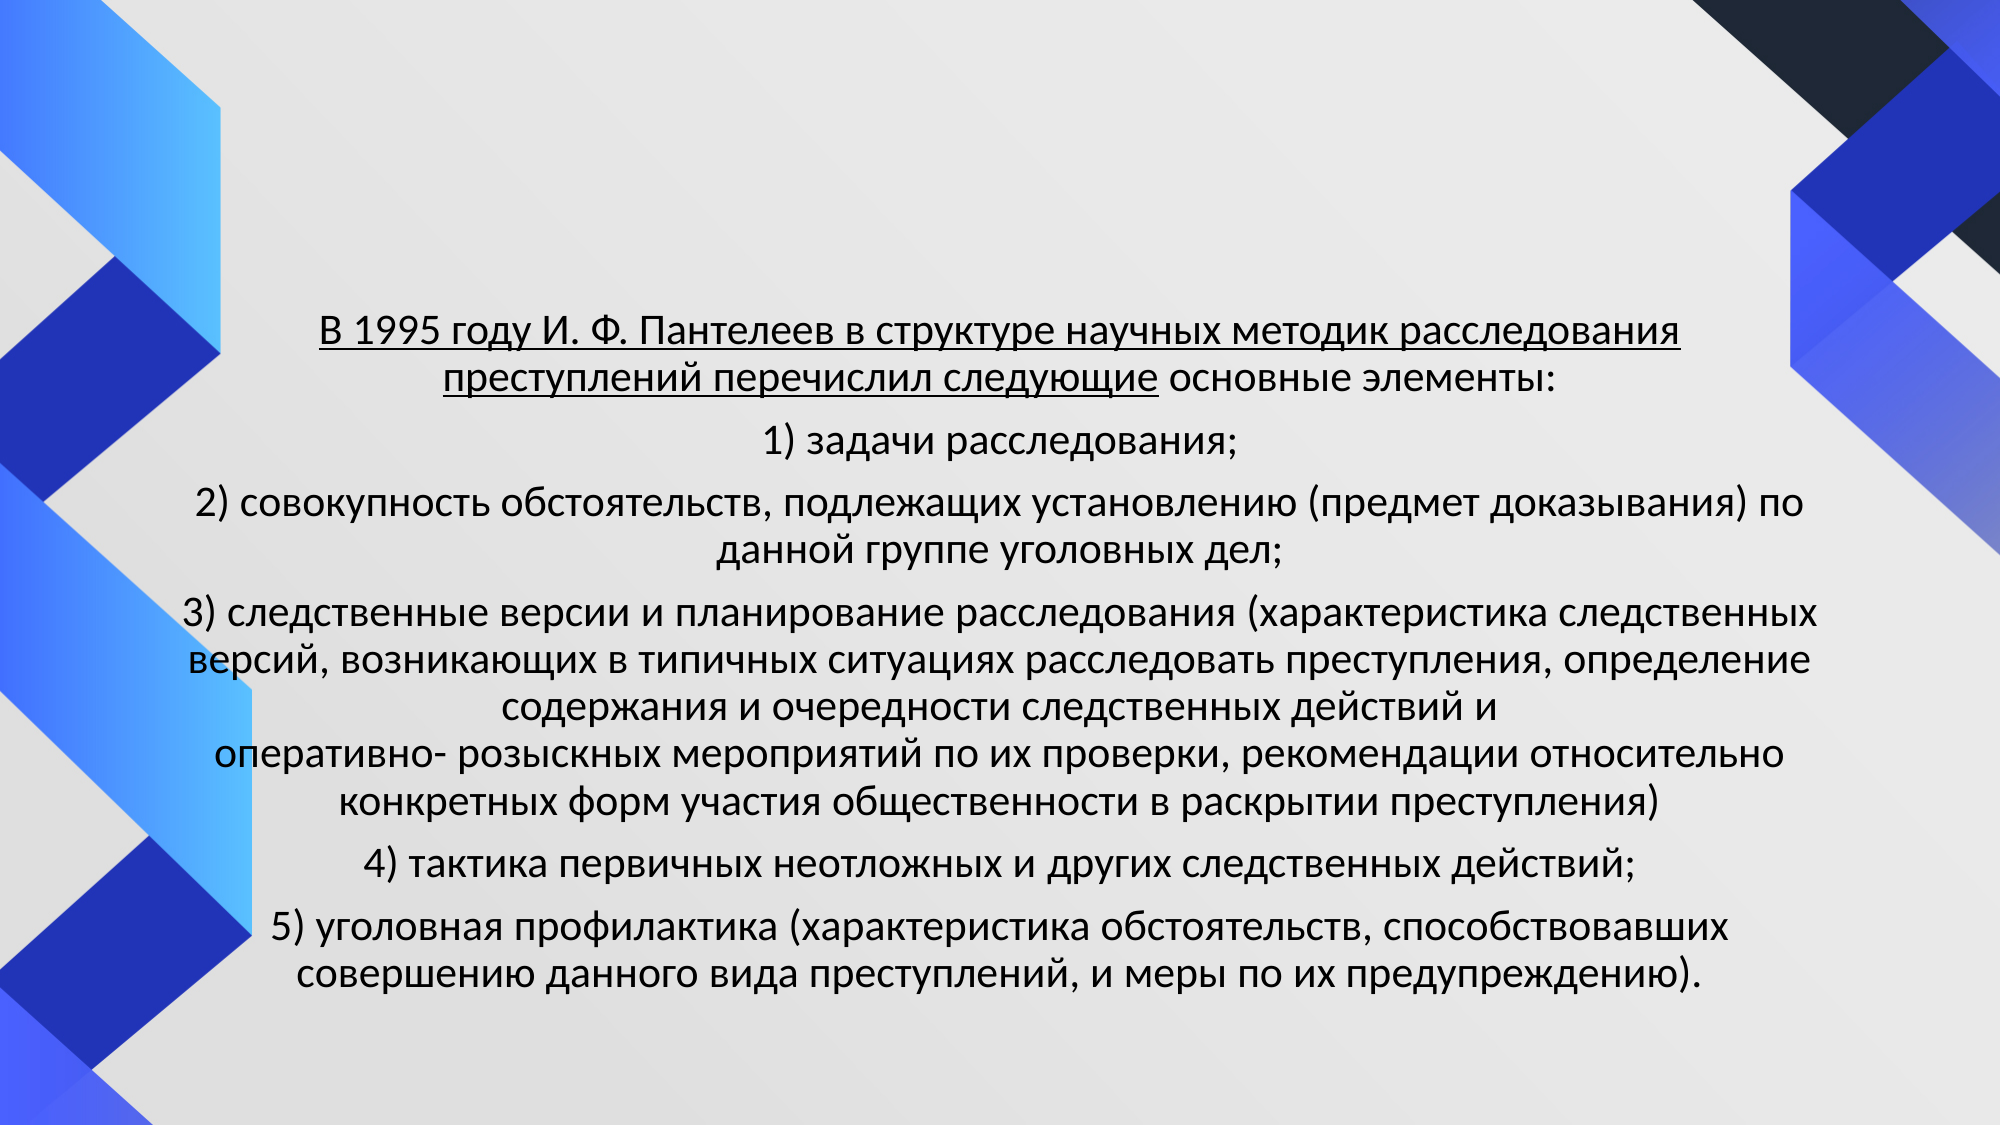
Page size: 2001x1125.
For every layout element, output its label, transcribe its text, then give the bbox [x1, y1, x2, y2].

picture [0, 0, 2000, 1125]
list В 1995 году И. Ф. Пантелеев в структуре научных методик расследования преступлений перечислил следующие основные элементы: 1) задачи расследования; 2) совокупность обстоятельств, подлежащих установлению (предмет доказывания) по данной группе уголовных дел; 3) следственные версии и планирование расследования (характеристика следственных версий, возникающих в типичных ситуациях расследовать преступления, определение содержания и очередности следственных действий и оперативно- розыскных мероприятий по их проверки, рекомендации относительно конкретных форм участия общественности в раскрытии преступления) 4) тактика первичных неотложных и других следственных действий; 5) уголовная профилактика (характеристика обстоятельств, способствовавших совершению данного вида преступлений, и меры по их предупреждению). [137, 299, 1863, 1014]
